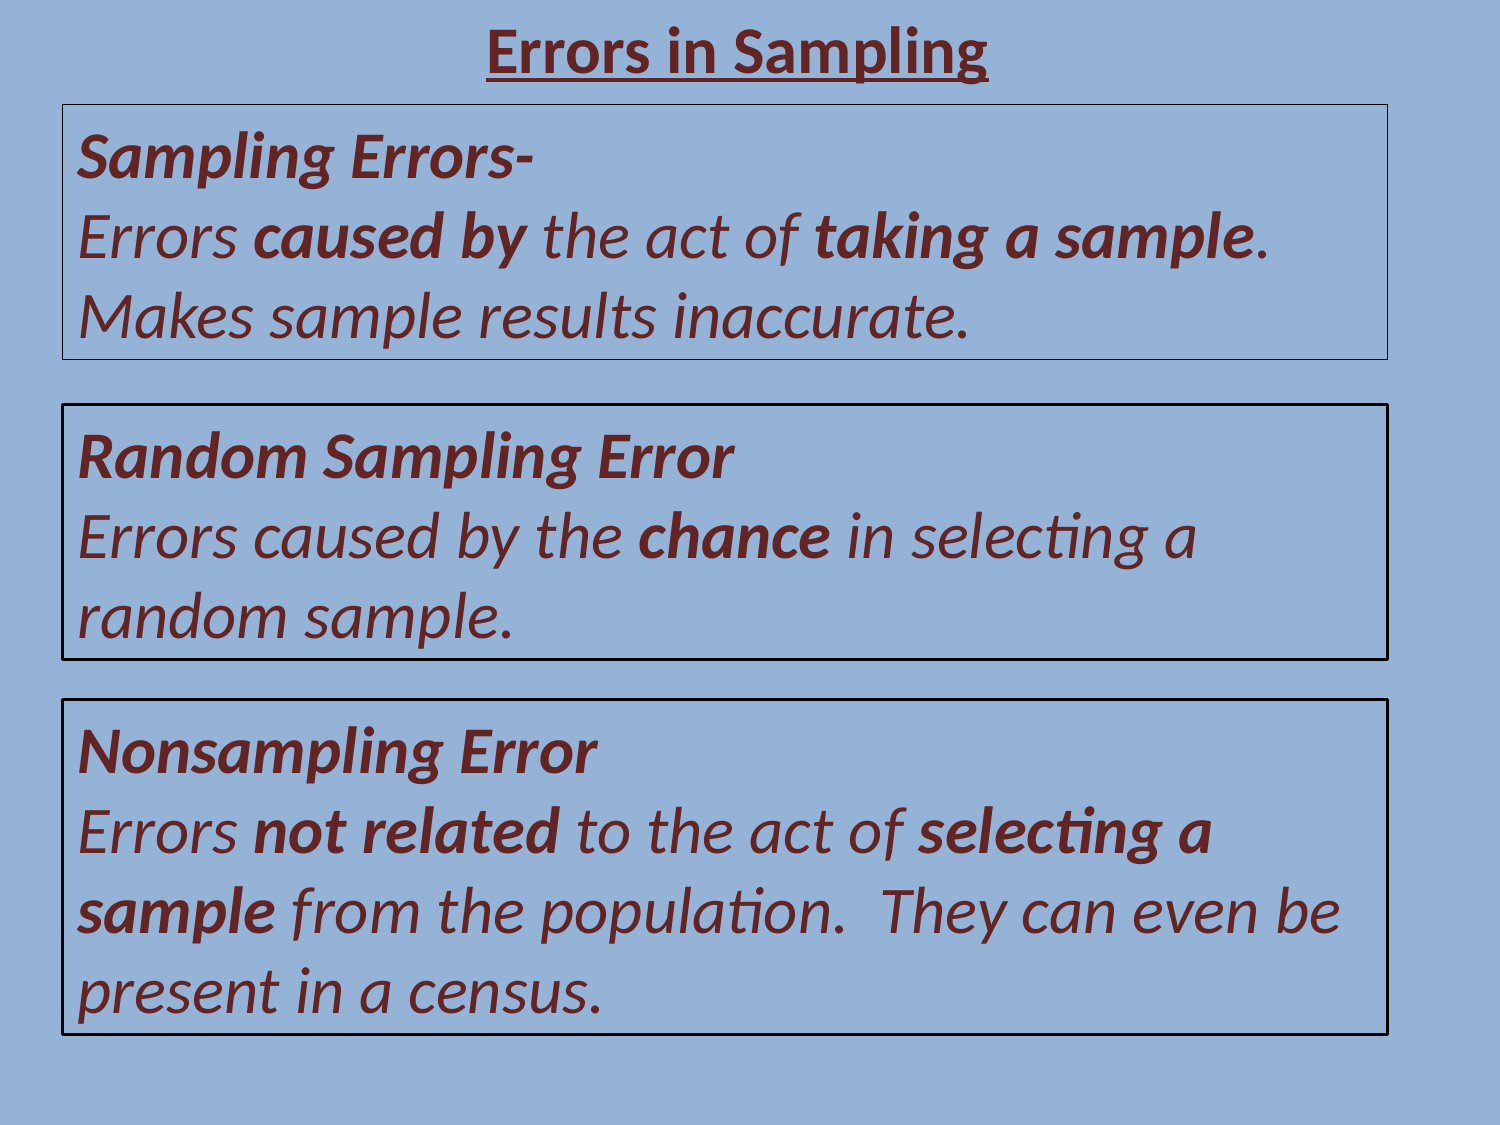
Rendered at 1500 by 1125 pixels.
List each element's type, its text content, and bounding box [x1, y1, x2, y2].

text_box Random Sampling Error Errors caused by the chance in selecting a random sample. [62, 404, 1388, 660]
text_box Nonsampling Error Errors not related to the act of selecting a sample from the population. They can even be present in a census. [62, 699, 1388, 1035]
text_box Errors in Sampling [75, 0, 1400, 95]
text_box Sampling Errors- Errors caused by the act of taking a sample. Makes sample results inaccurate. [62, 104, 1388, 360]
